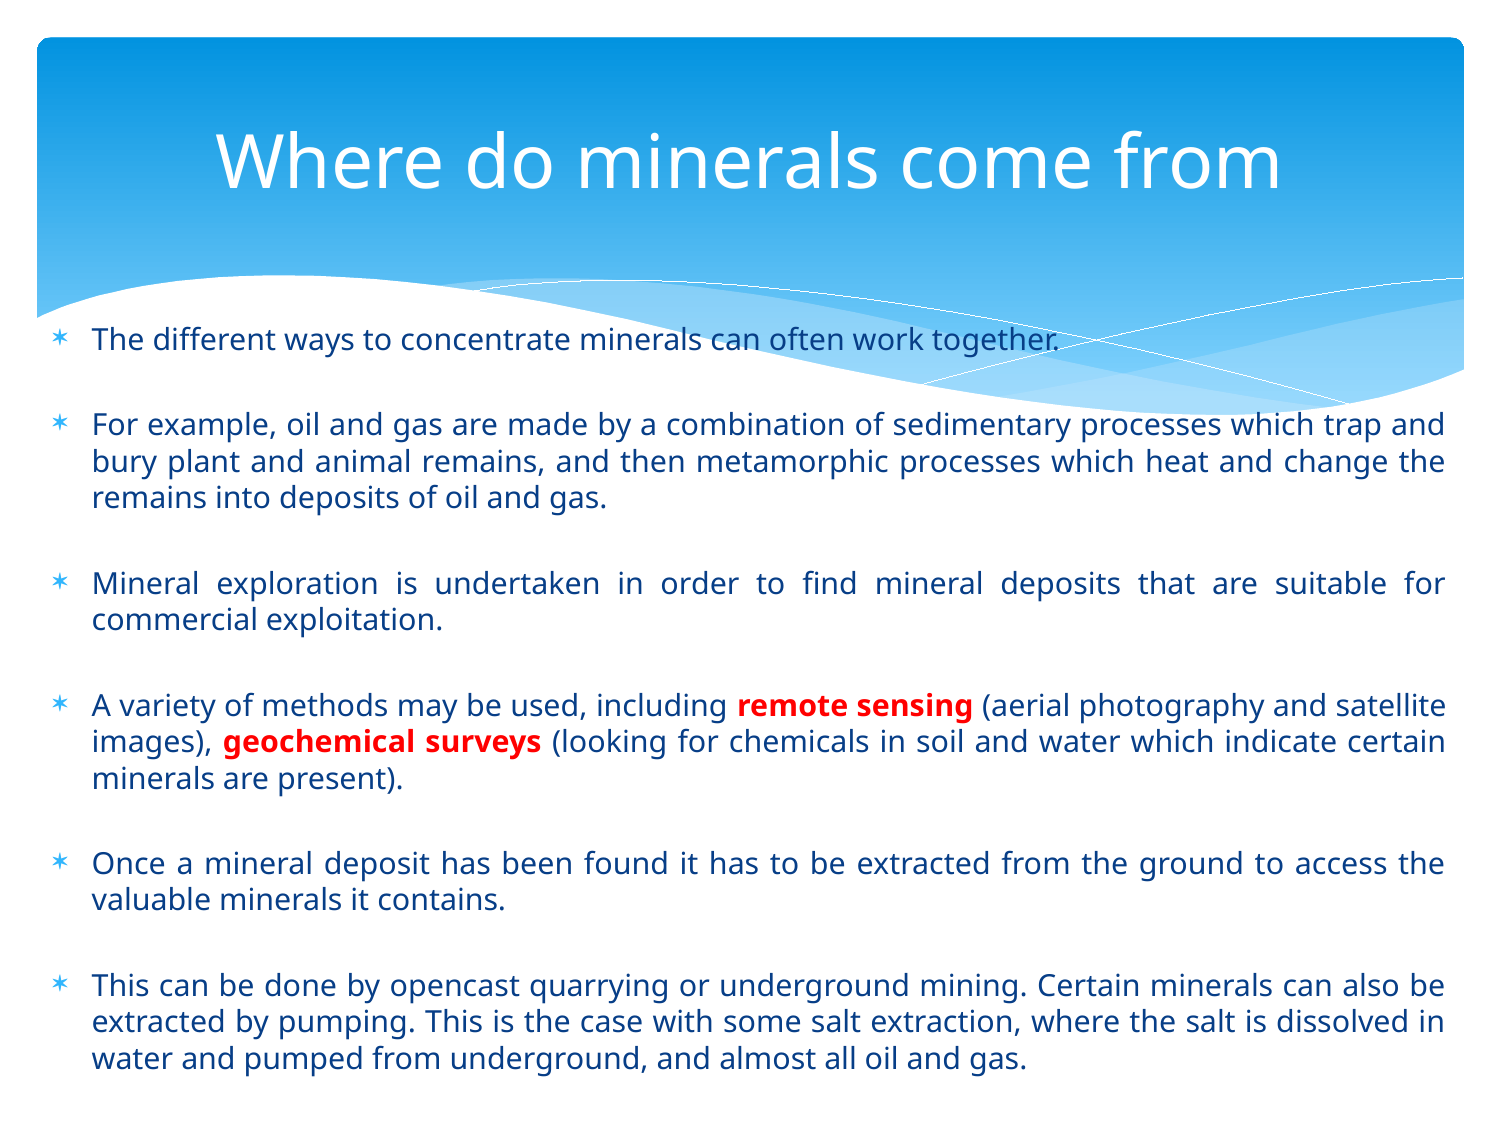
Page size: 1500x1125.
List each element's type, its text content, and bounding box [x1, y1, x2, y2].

title Where do minerals come from [75, 55, 1425, 261]
list The different ways to concentrate minerals can often work together. For example, oil and gas are made by a combination of sedimentary processes which trap and bury plant and animal remains, and then metamorphic processes which heat and change the remains into deposits of oil and gas. Mineral exploration is undertaken in order to find mineral deposits that are suitable for commercial exploitation. A variety of methods may be used, including remote sensing (aerial photography and satellite images), geochemical surveys (looking for chemicals in soil and water which indicate certain minerals are present). Once a mineral deposit has been found it has to be extracted from the ground to access the valuable minerals it contains. This can be done by opencast quarrying or underground mining. Certain minerals can also be extracted by pumping. This is the case with some salt extraction, where the salt is dissolved in water and pumped from underground, and almost all oil and gas. [37, 312, 1463, 1088]
